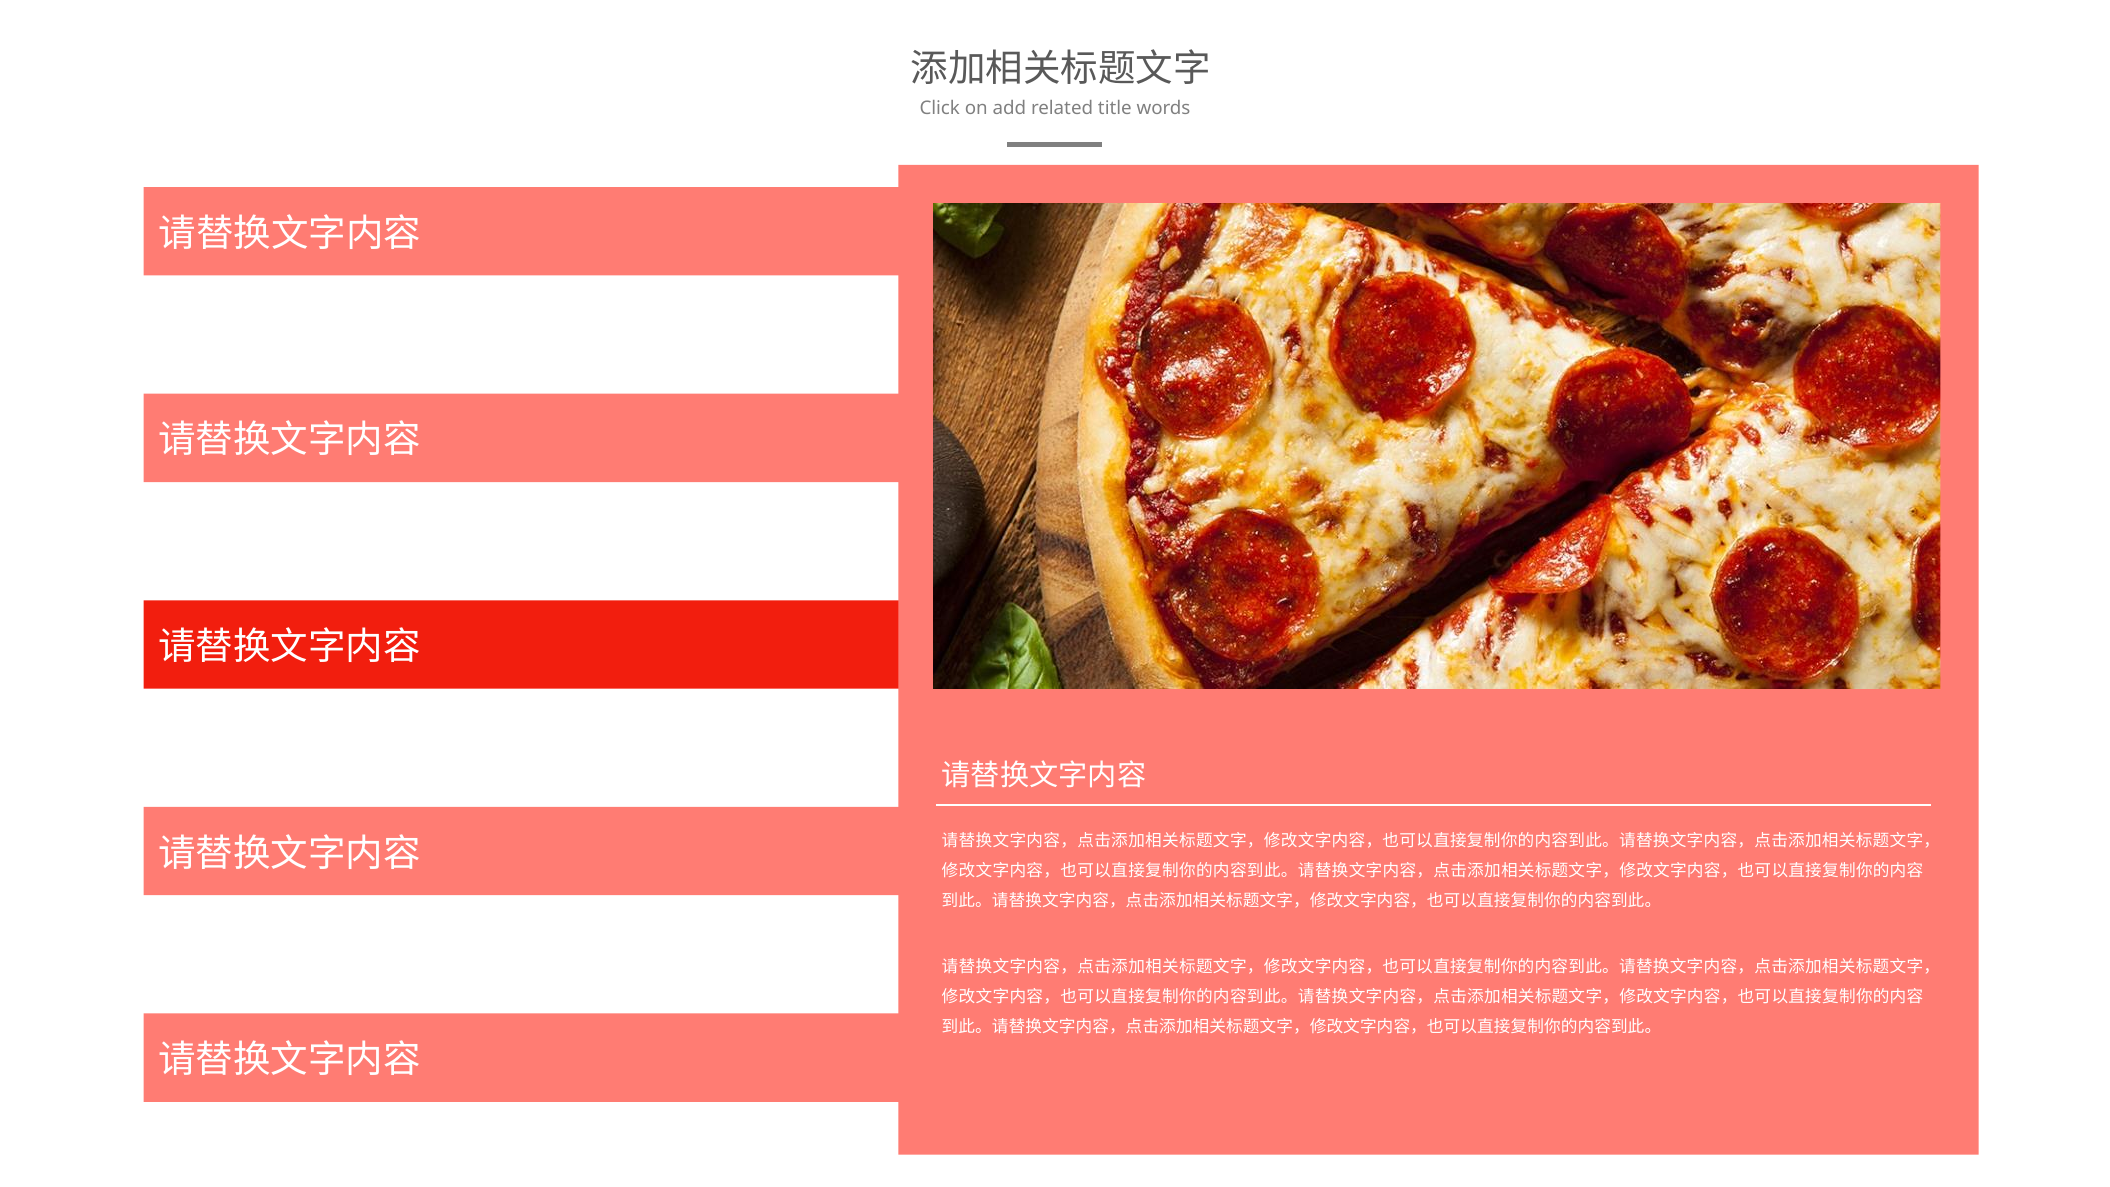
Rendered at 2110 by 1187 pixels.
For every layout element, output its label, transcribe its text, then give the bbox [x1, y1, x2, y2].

text_box 请替换文字内容 [143, 806, 897, 896]
text_box [932, 202, 1942, 690]
text_box 请替换文字内容 [143, 1012, 897, 1103]
text_box Click on add related title words [877, 89, 1232, 124]
text_box 请替换文字内容 [925, 748, 1231, 807]
text_box 请替换文字内容 [143, 393, 897, 483]
text_box 请替换文字内容 [143, 186, 897, 276]
text_box 请替换文字内容 [143, 599, 897, 690]
text_box 添加相关标题文字 [877, 37, 1245, 95]
text_box [897, 164, 1980, 1156]
text_box 请替换文字内容，点击添加相关标题文字，修改文字内容，也可以直接复制你的内容到此。请替换文字内容，点击添加相关标题文字，修改文字内容，也可以直接复制你的内容到此。请替换文字内容，点击添加相关标题文字，修改文字内容，也可以直接复制你的内容到此。请替换文字内容，点击添加相关标题文字，修改文字内容，也可以直接复制你的内容到此。 [925, 937, 1941, 1042]
text_box 请替换文字内容，点击添加相关标题文字，修改文字内容，也可以直接复制你的内容到此。请替换文字内容，点击添加相关标题文字，修改文字内容，也可以直接复制你的内容到此。请替换文字内容，点击添加相关标题文字，修改文字内容，也可以直接复制你的内容到此。请替换文字内容，点击添加相关标题文字，修改文字内容，也可以直接复制你的内容到此。 [925, 812, 1941, 916]
